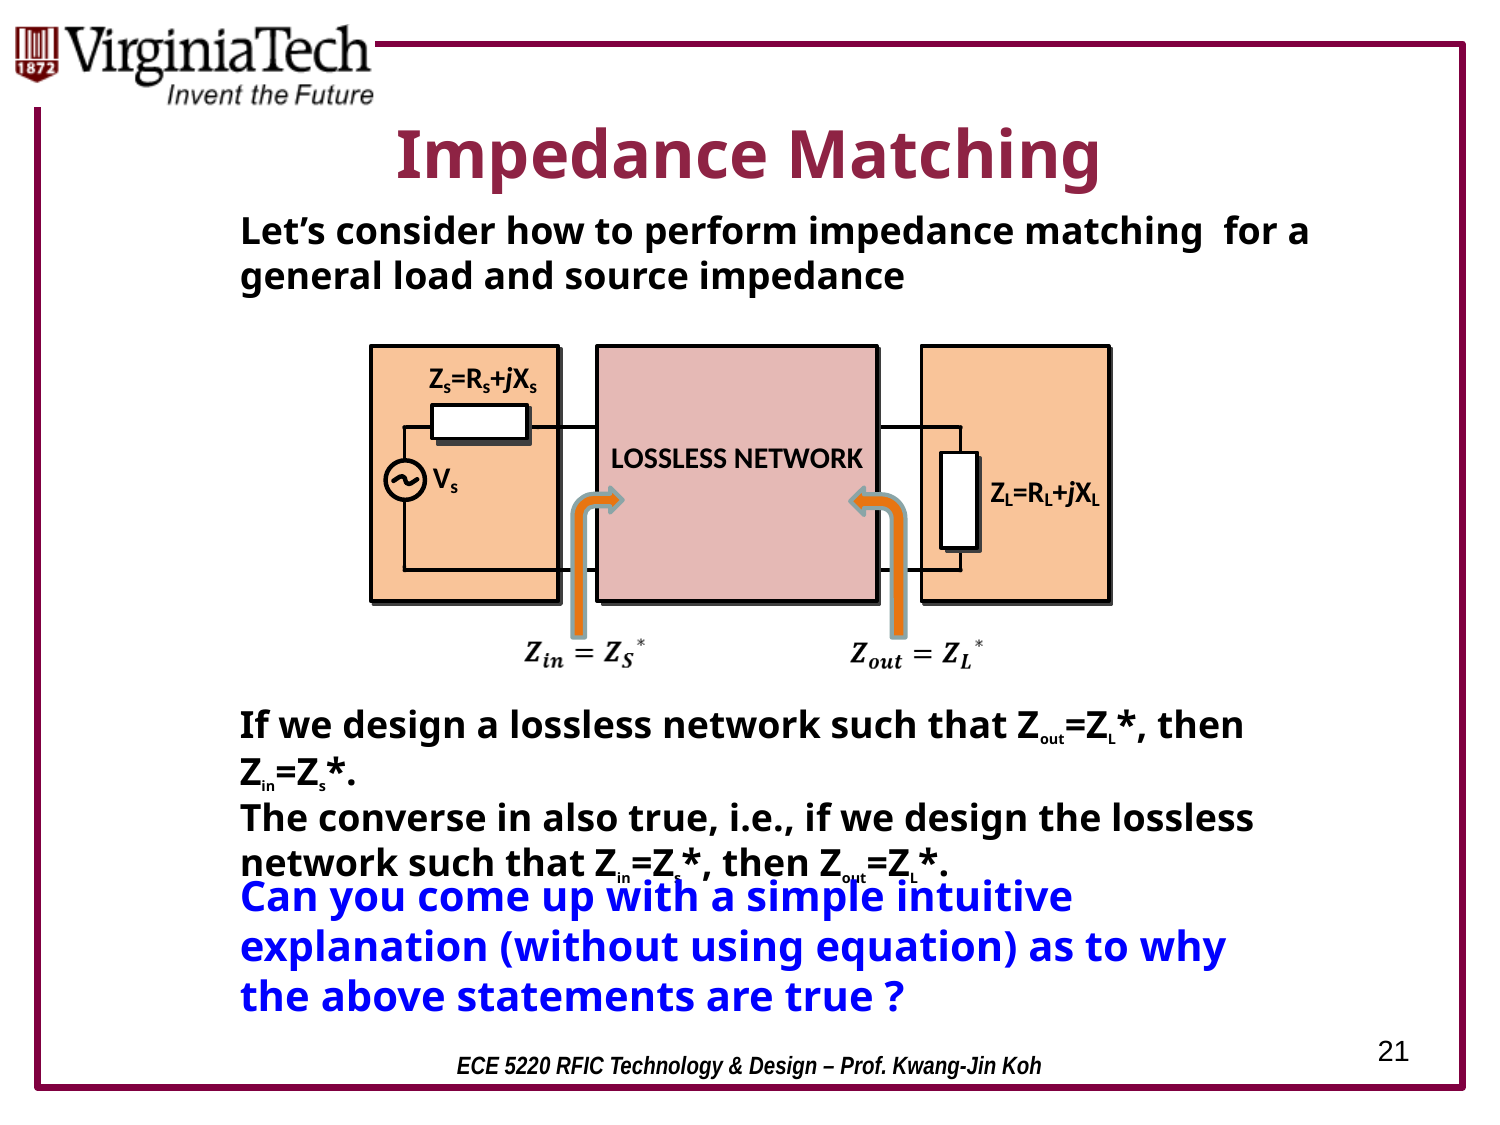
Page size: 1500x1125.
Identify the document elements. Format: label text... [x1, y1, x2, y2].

picture [15, 24, 375, 107]
text_box If we design a lossless network such that Zout=ZL*, then Zin=Zs*. The converse in also true, i.e., if we design the lossless network such that Zin=Zs*, then Zout=ZL*. [224, 693, 1338, 894]
slide_number 21 [1074, 1024, 1425, 1103]
text_box Let’s consider how to perform impedance matching for a general load and source impedance [224, 199, 1338, 305]
text_box Can you come up with a simple intuitive explanation (without using equation) as to why the above statements are true ? [225, 862, 1313, 1028]
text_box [362, 337, 1130, 614]
text_box [509, 624, 650, 678]
title Impedance Matching [75, 104, 1425, 213]
text_box [830, 626, 1006, 678]
text_box [889, 622, 908, 626]
